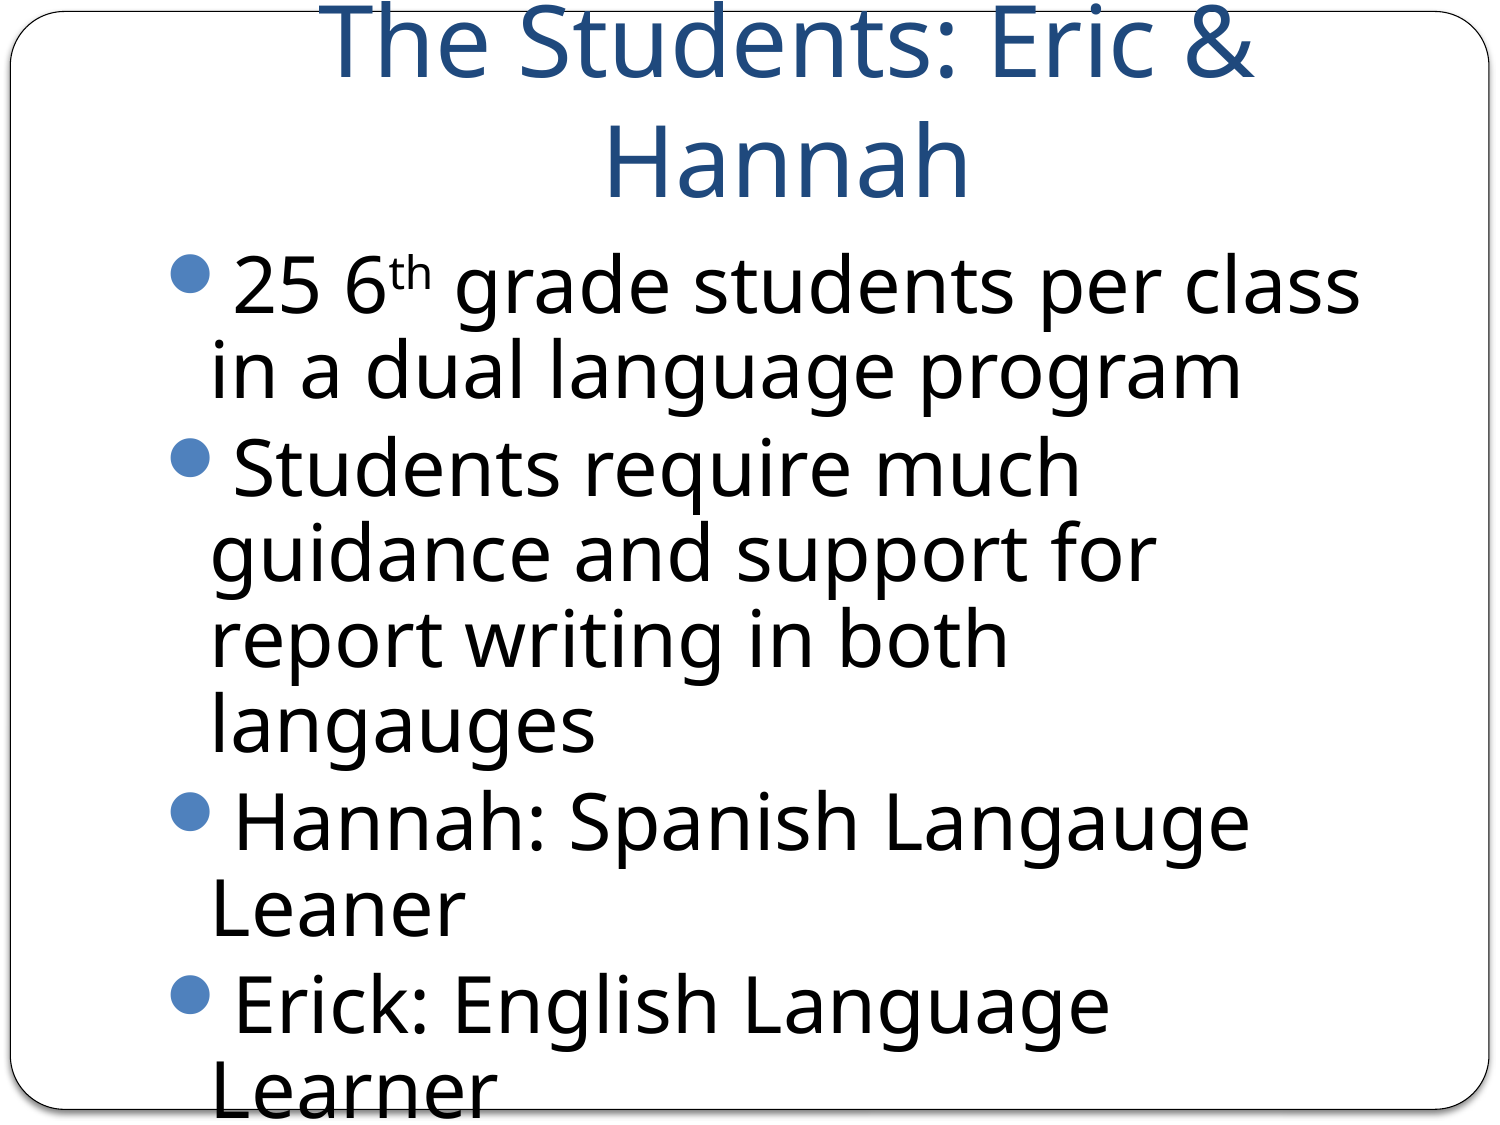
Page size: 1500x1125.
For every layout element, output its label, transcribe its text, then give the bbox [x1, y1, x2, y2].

title The Students: Eric & Hannah [149, 44, 1426, 233]
list 25 6th grade students per class in a dual language program Students require much guidance and support for report writing in both langauges Hannah: Spanish Langauge Leaner Erick: English Language Learner [149, 237, 1426, 988]
